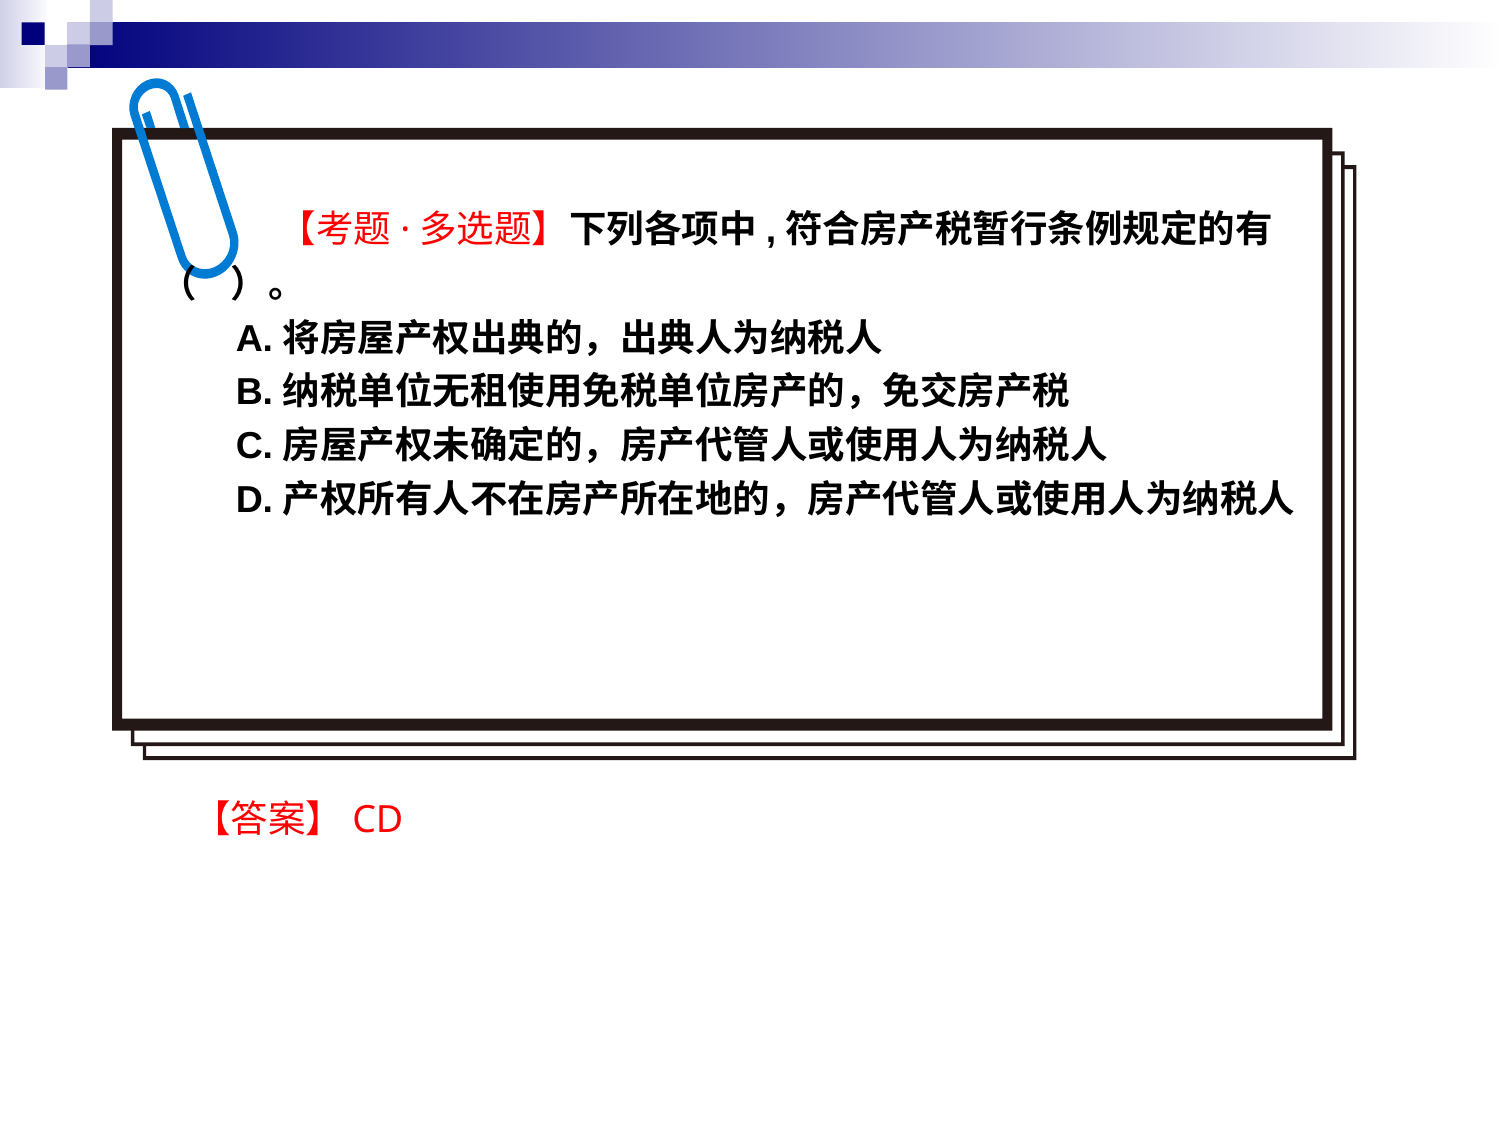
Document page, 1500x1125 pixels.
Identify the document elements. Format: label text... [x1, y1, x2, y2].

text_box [111, 78, 1359, 760]
text_box 【答案】CD [102, 769, 1373, 1024]
